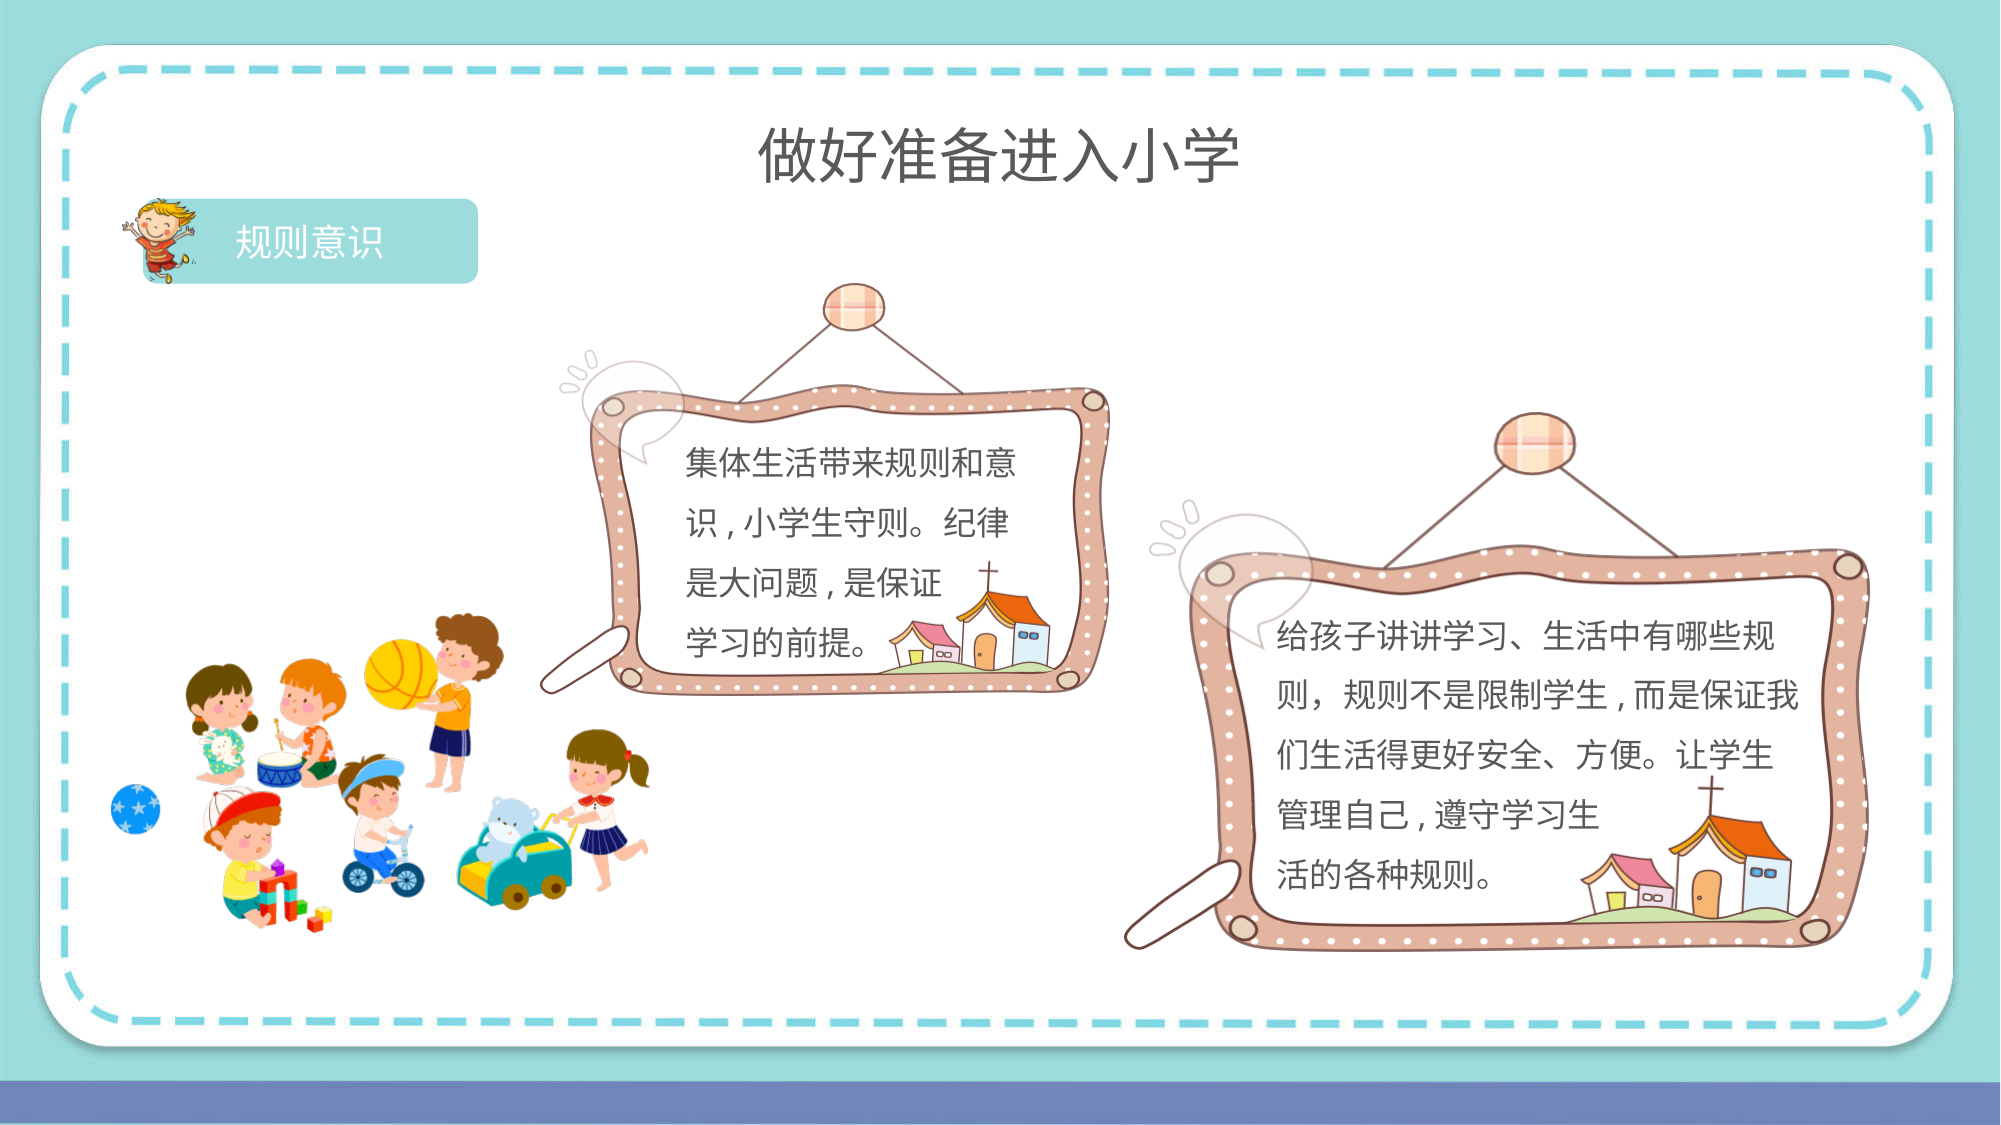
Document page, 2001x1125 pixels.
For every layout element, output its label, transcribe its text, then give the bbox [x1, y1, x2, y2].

text_box 规则意识 [152, 197, 480, 285]
text_box 做好准备进入小学 [743, 110, 1257, 198]
picture [0, 0, 2001, 1125]
